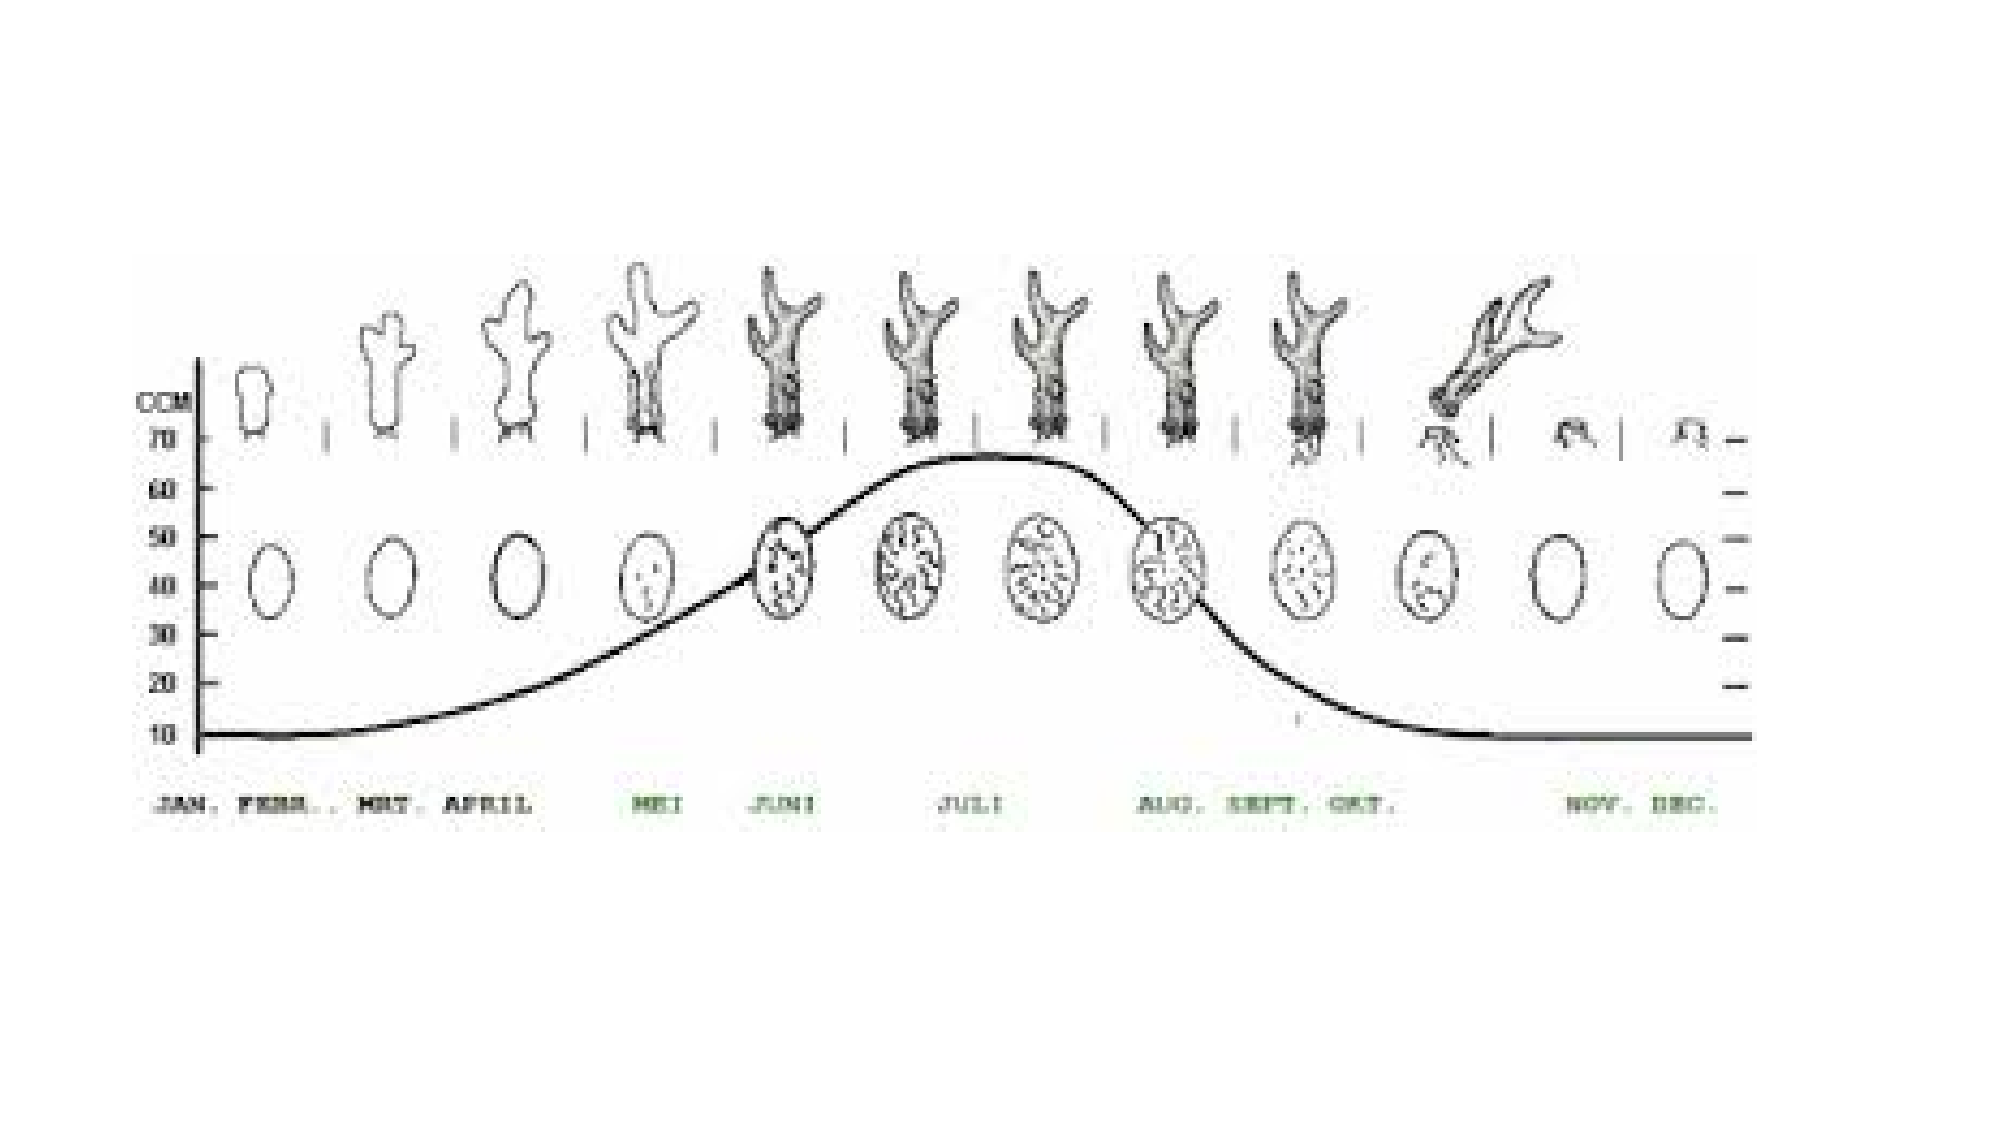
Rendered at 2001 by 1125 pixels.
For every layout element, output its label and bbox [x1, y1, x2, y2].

picture [132, 254, 1757, 832]
